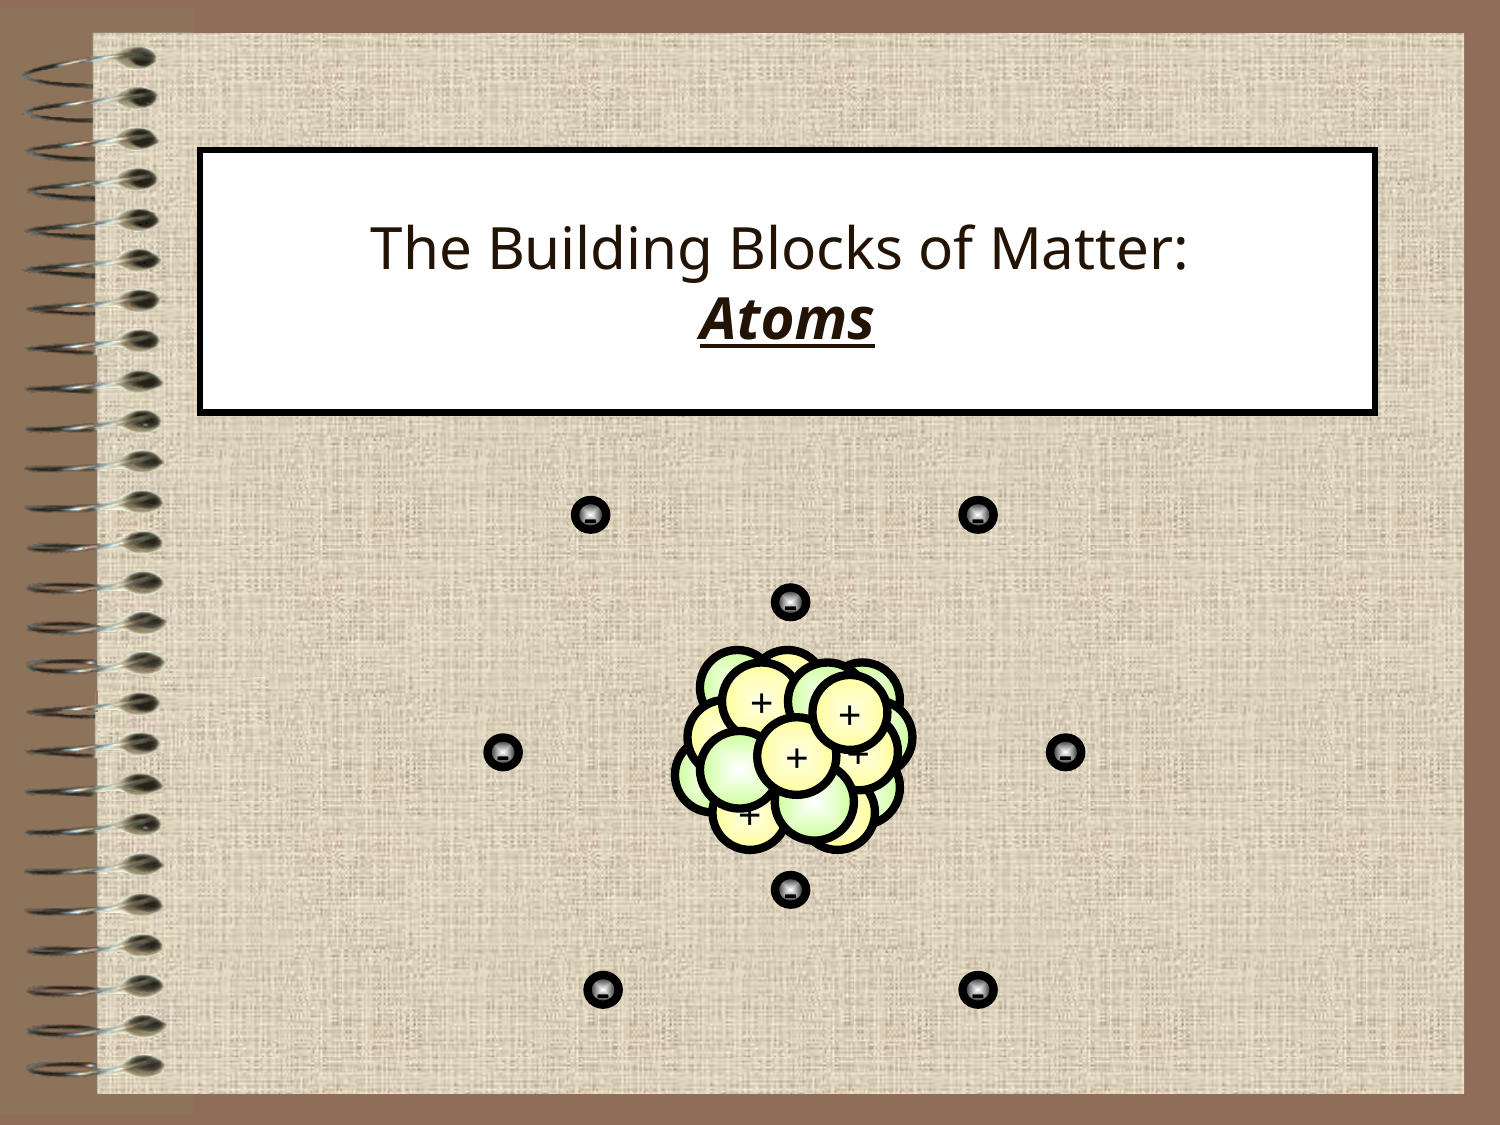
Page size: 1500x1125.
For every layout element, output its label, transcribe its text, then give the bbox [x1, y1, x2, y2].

text_box - [575, 499, 607, 530]
text_box - [1050, 737, 1082, 768]
picture [0, 8, 1465, 1115]
text_box - [587, 975, 619, 1005]
text_box - [962, 499, 994, 530]
text_box + [687, 716, 694, 759]
text_box - [774, 874, 807, 905]
text_box [674, 746, 694, 808]
text_box - [962, 975, 994, 1005]
title The Building Blocks of Matter: Atoms [199, 149, 1376, 413]
text_box - [774, 587, 807, 618]
text_box [903, 712, 913, 763]
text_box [699, 662, 899, 841]
text_box [711, 649, 761, 660]
text_box + [764, 649, 813, 660]
text_box - [487, 737, 519, 768]
